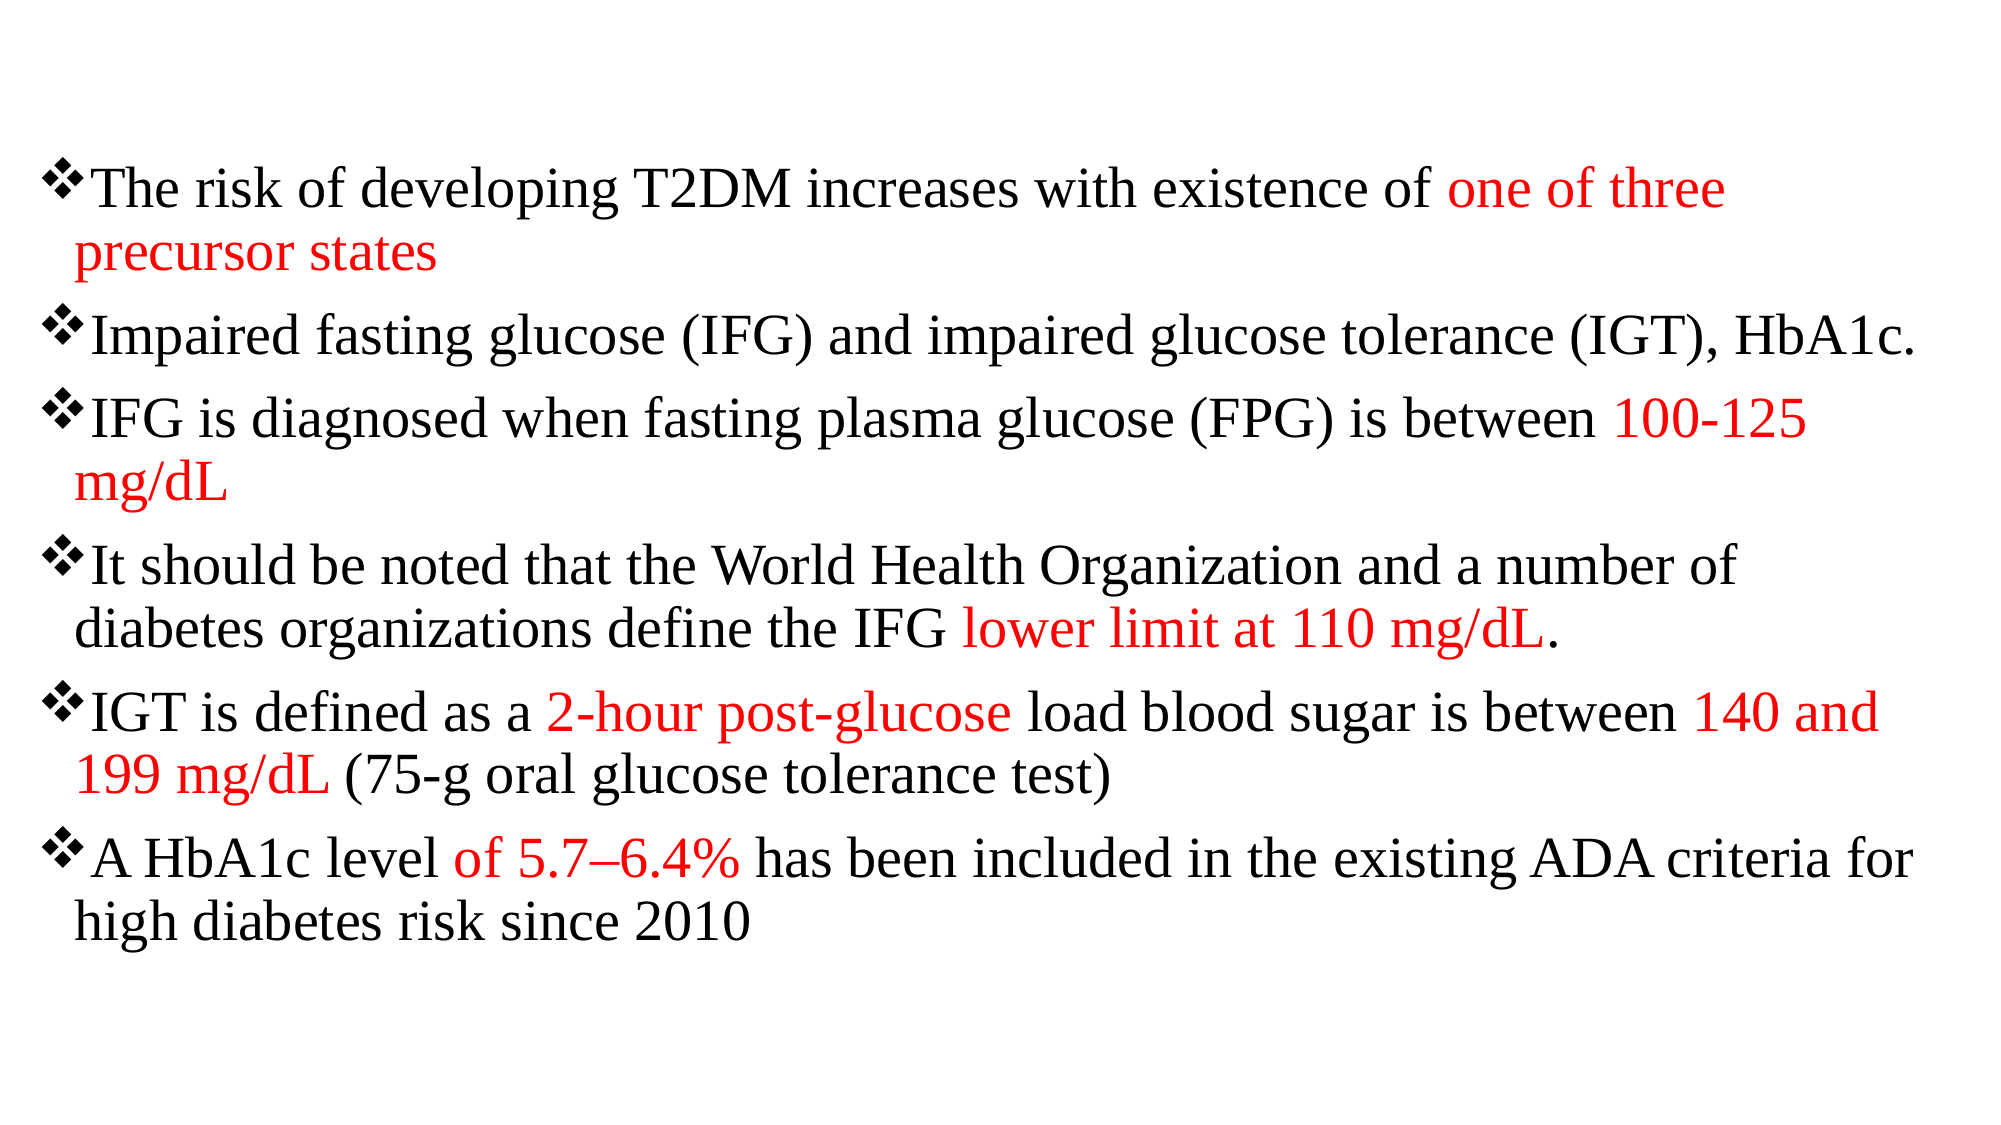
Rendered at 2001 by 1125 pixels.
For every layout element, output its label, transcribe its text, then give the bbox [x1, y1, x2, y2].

list The risk of developing T2DM increases with existence of one of three precursor states Impaired fasting glucose (IFG) and impaired glucose tolerance (IGT), HbA1c. IFG is diagnosed when fasting plasma glucose (FPG) is between 100-125 mg/dL It should be noted that the World Health Organization and a number of diabetes organizations define the IFG lower limit at 110 mg/dL. IGT is defined as a 2-hour post-glucose load blood sugar is between 140 and 199 mg/dL (75-g oral glucose tolerance test) A HbA1c level of 5.7–6.4% has been included in the existing ADA criteria for high diabetes risk since 2010 [21, 149, 1938, 1030]
